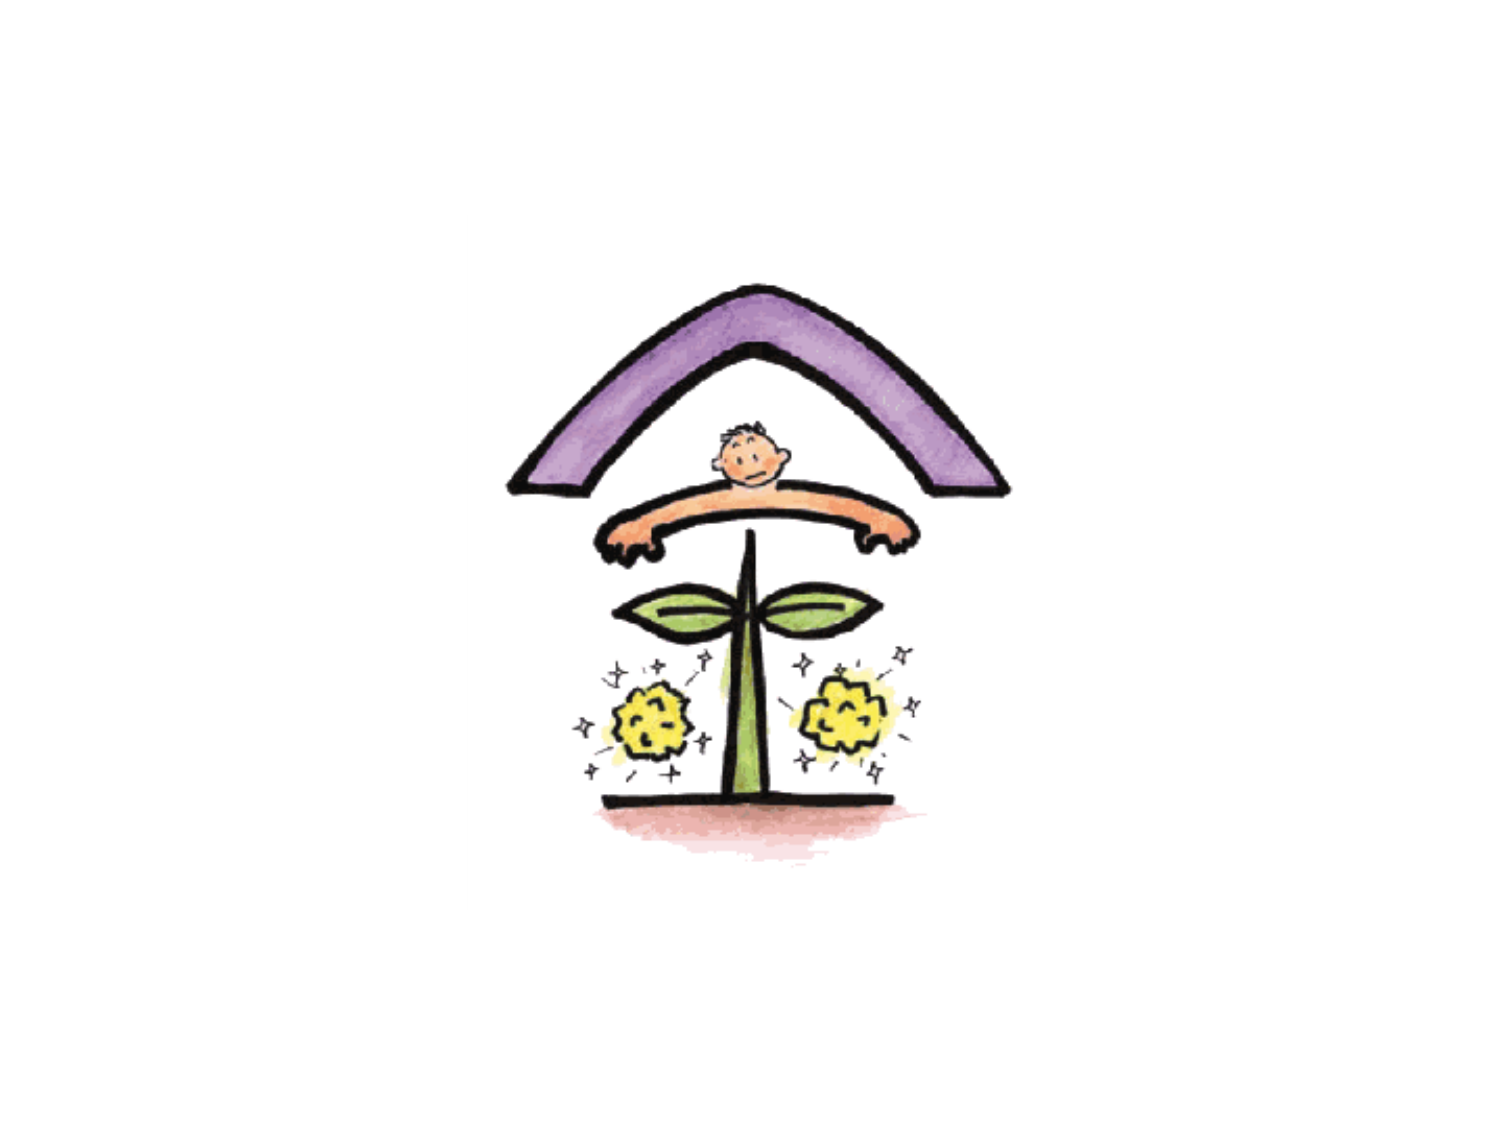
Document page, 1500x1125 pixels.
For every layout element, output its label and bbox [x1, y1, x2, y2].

text_box [466, 215, 1034, 910]
